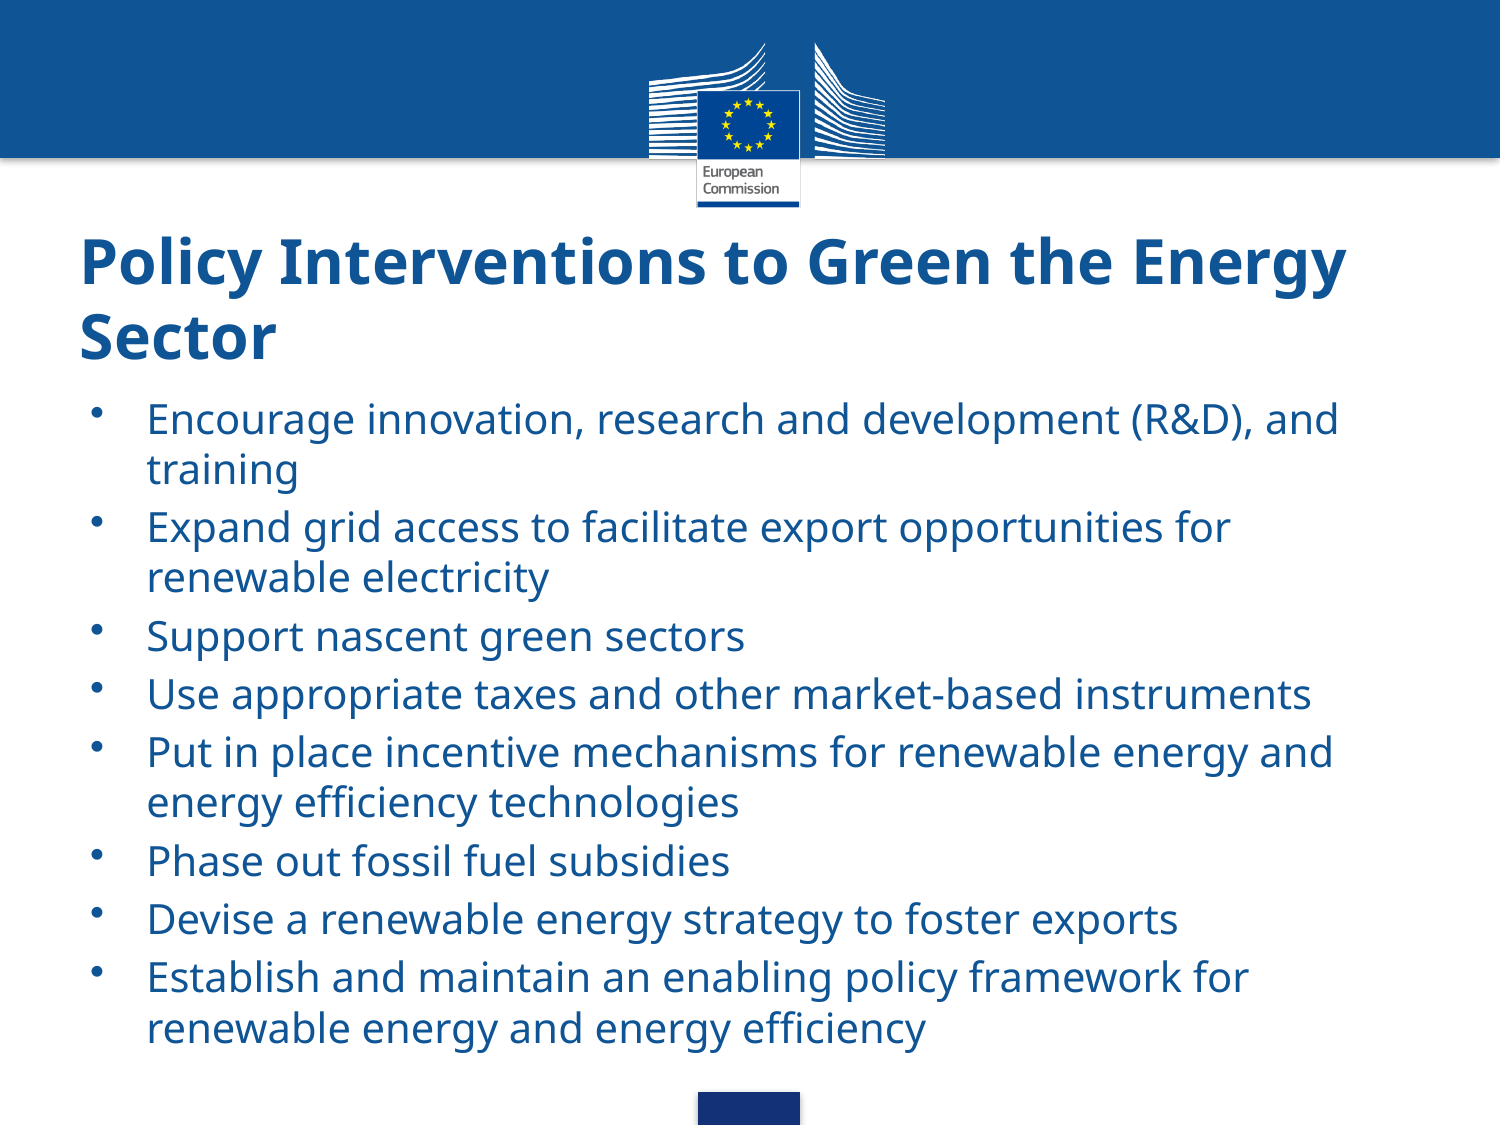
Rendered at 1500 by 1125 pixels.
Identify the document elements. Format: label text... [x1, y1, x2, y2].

list Encourage innovation, research and development (R&D), and training Expand grid access to facilitate export opportunities for renewable electricity Support nascent green sectors Use appropriate taxes and other market-based instruments Put in place incentive mechanisms for renewable energy and energy efficiency technologies Phase out fossil fuel subsidies Devise a renewable energy strategy to foster exports Establish and maintain an enabling policy framework for renewable energy and energy efficiency [75, 385, 1447, 965]
picture [649, 42, 885, 208]
title Policy Interventions to Green the Energy Sector [64, 219, 1415, 374]
